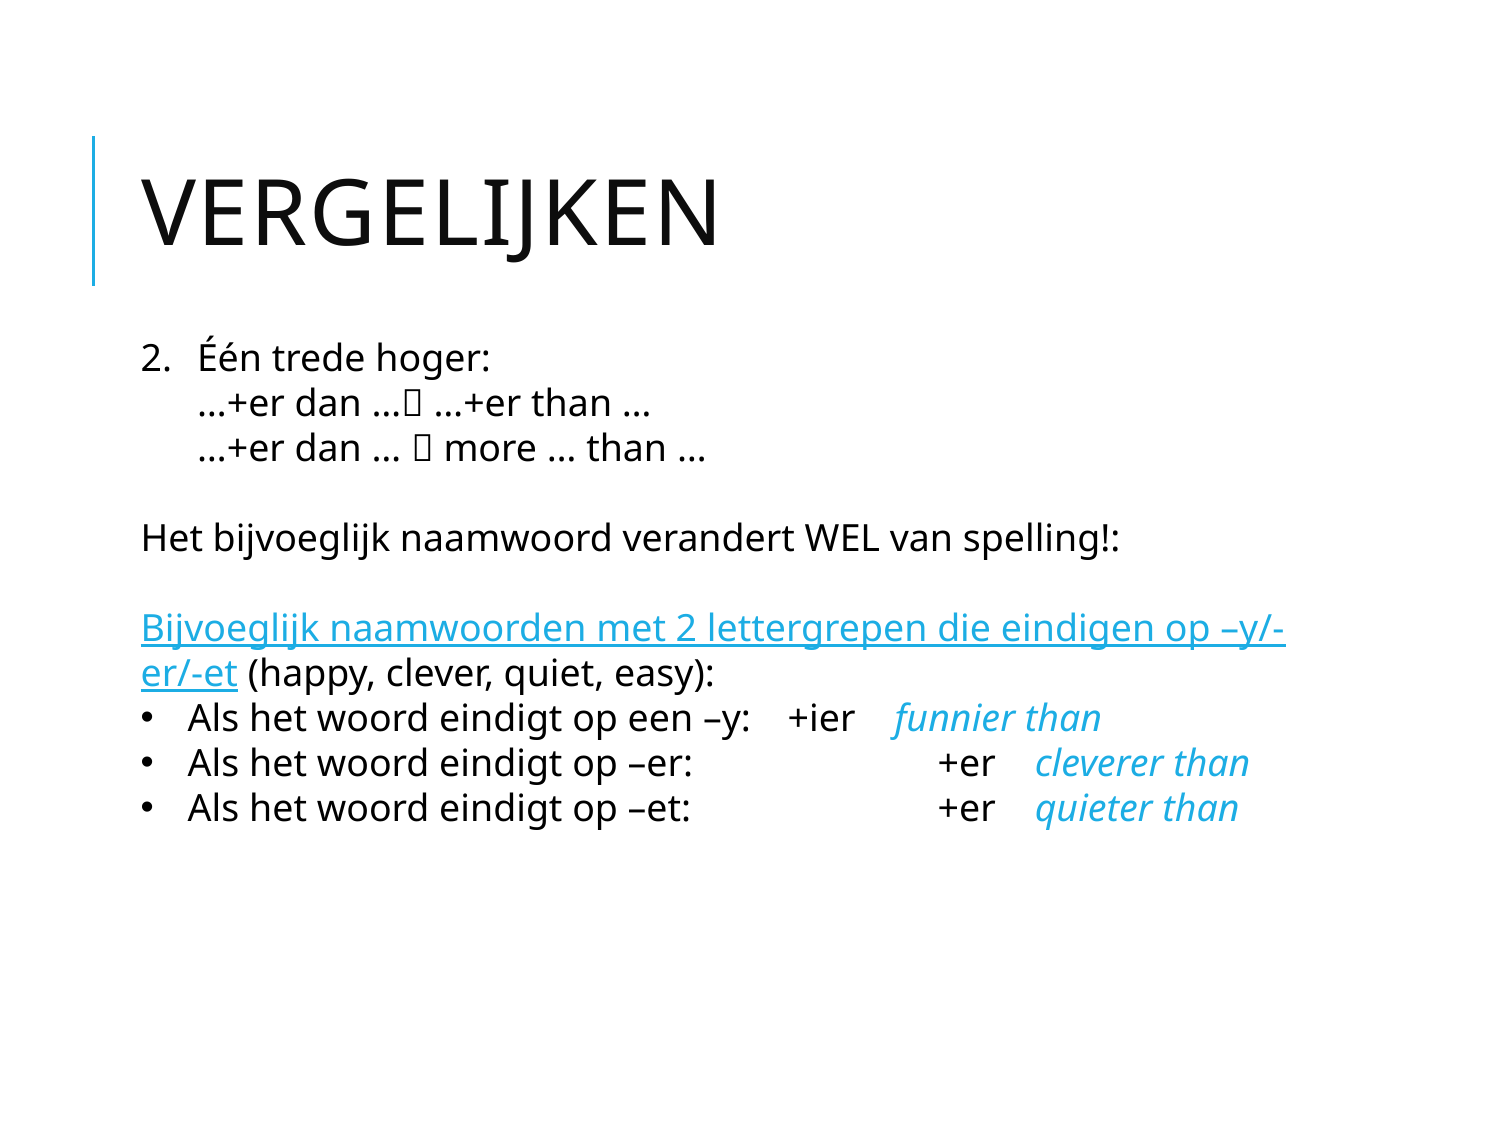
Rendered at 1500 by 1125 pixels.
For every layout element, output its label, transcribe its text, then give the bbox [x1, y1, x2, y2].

text_box Één trede hoger: …+er dan … …+er than … …+er dan …  more … than … Het bijvoeglijk naamwoord verandert WEL van spelling!: Bijvoeglijk naamwoorden met 2 lettergrepen die eindigen op –y/-er/-et (happy, clever, quiet, easy): Als het woord eindigt op een –y: +ier funnier than Als het woord eindigt op –er: +er cleverer than Als het woord eindigt op –et: +er quieter than [125, 326, 1341, 881]
title vergelijken [126, 96, 1322, 326]
